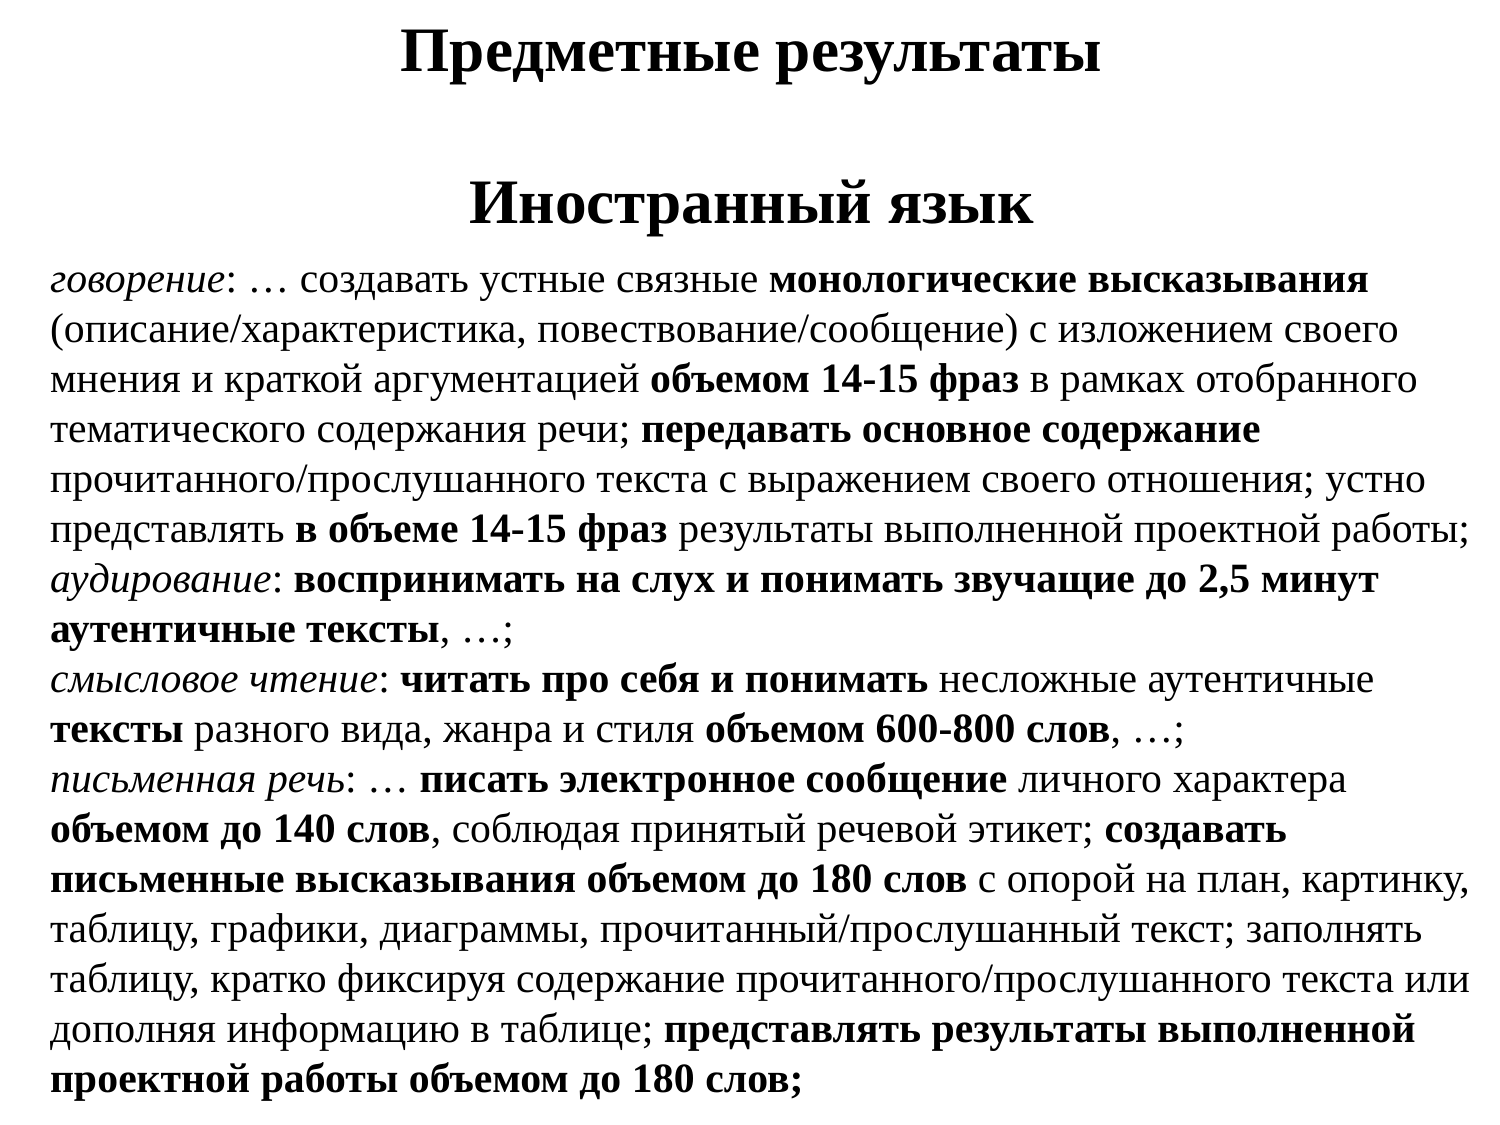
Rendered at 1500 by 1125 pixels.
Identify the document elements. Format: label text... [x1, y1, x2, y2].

text_box говорение: … создавать устные связные монологические высказывания (описание/характеристика, повествование/сообщение) с изложением своего мнения и краткой аргументацией объемом 14-15 фраз в рамках отобранного тематического содержания речи; передавать основное содержание прочитанного/прослушанного текста с выражением своего отношения; устно представлять в объеме 14-15 фраз результаты выполненной проектной работы; аудирование: воспринимать на слух и понимать звучащие до 2,5 минут аутентичные тексты, …; смысловое чтение: читать про себя и понимать несложные аутентичные тексты разного вида, жанра и стиля объемом 600-800 слов, …; письменная речь: … писать электронное сообщение личного характера объемом до 140 слов, соблюдая принятый речевой этикет; создавать письменные высказывания объемом до 180 слов с опорой на план, картинку, таблицу, графики, диаграммы, прочитанный/прослушанный текст; заполнять таблицу, кратко фиксируя содержание прочитанного/прослушанного текста или дополняя информацию в таблице; представлять результаты выполненной проектной работы объемом до 180 слов; [35, 243, 1500, 1109]
title Предметные результаты Иностранный язык [76, 0, 1427, 243]
